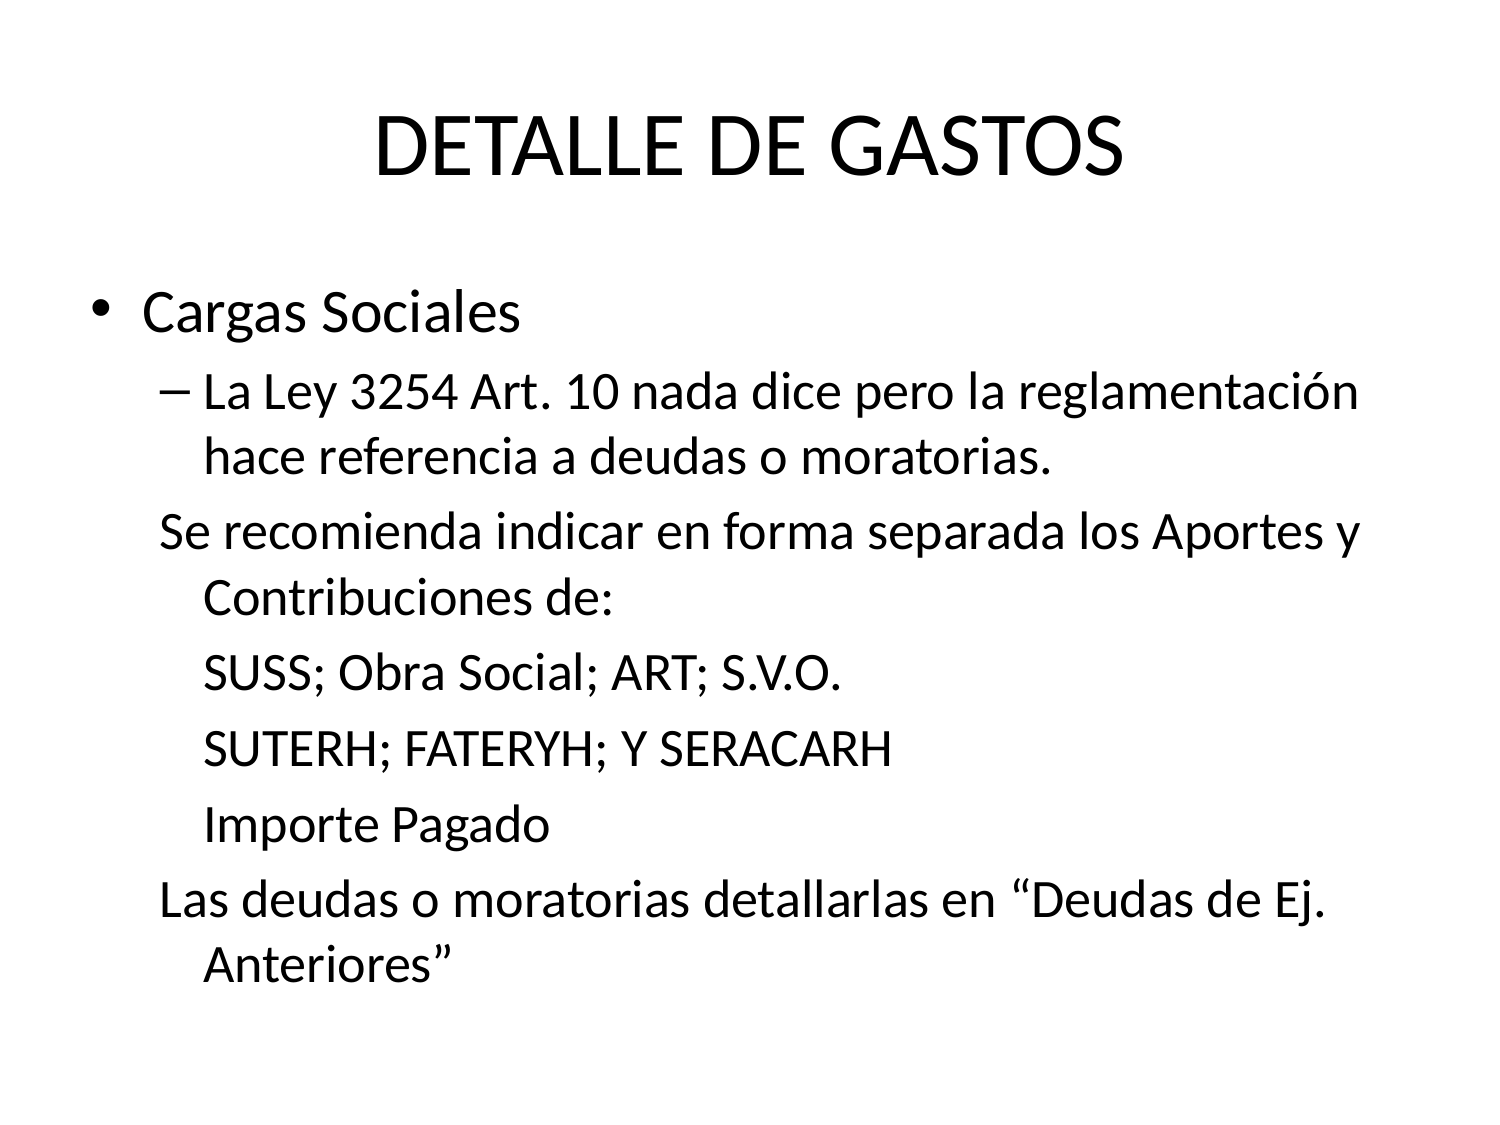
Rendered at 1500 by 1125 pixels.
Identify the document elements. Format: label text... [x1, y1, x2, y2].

list Cargas Sociales La Ley 3254 Art. 10 nada dice pero la reglamentación hace referencia a deudas o moratorias. Se recomienda indicar en forma separada los Aportes y Contribuciones de: SUSS; Obra Social; ART; S.V.O. SUTERH; FATERYH; Y SERACARH Importe Pagado Las deudas o moratorias detallarlas en “Deudas de Ej. Anteriores” [75, 262, 1500, 1005]
title DETALLE DE GASTOS [75, 45, 1425, 233]
